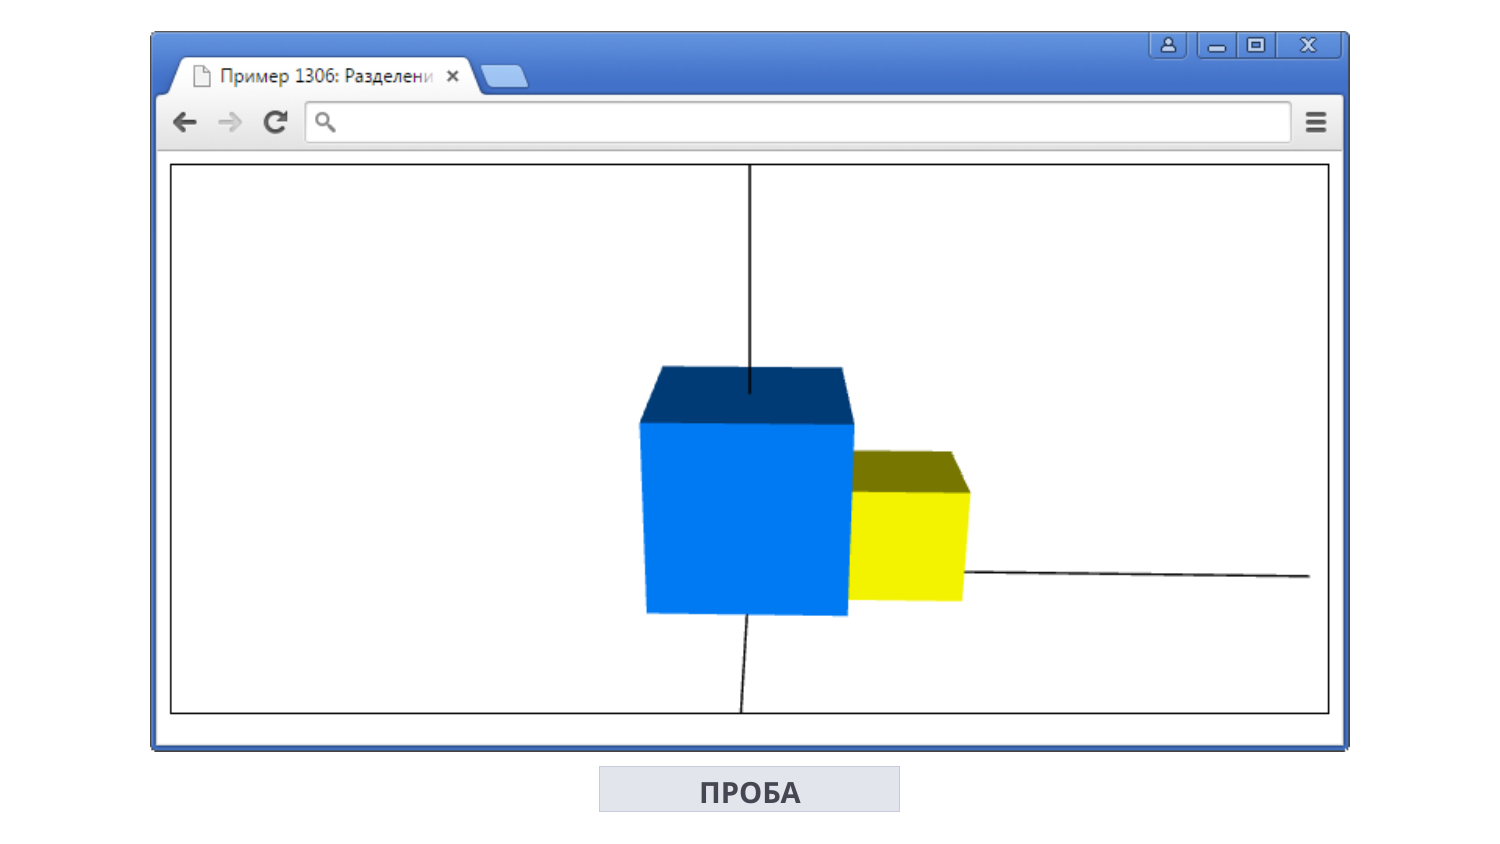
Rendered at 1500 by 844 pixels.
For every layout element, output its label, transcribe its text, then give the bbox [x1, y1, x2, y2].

picture [149, 31, 1351, 753]
text_box ПРОБА [599, 766, 900, 812]
